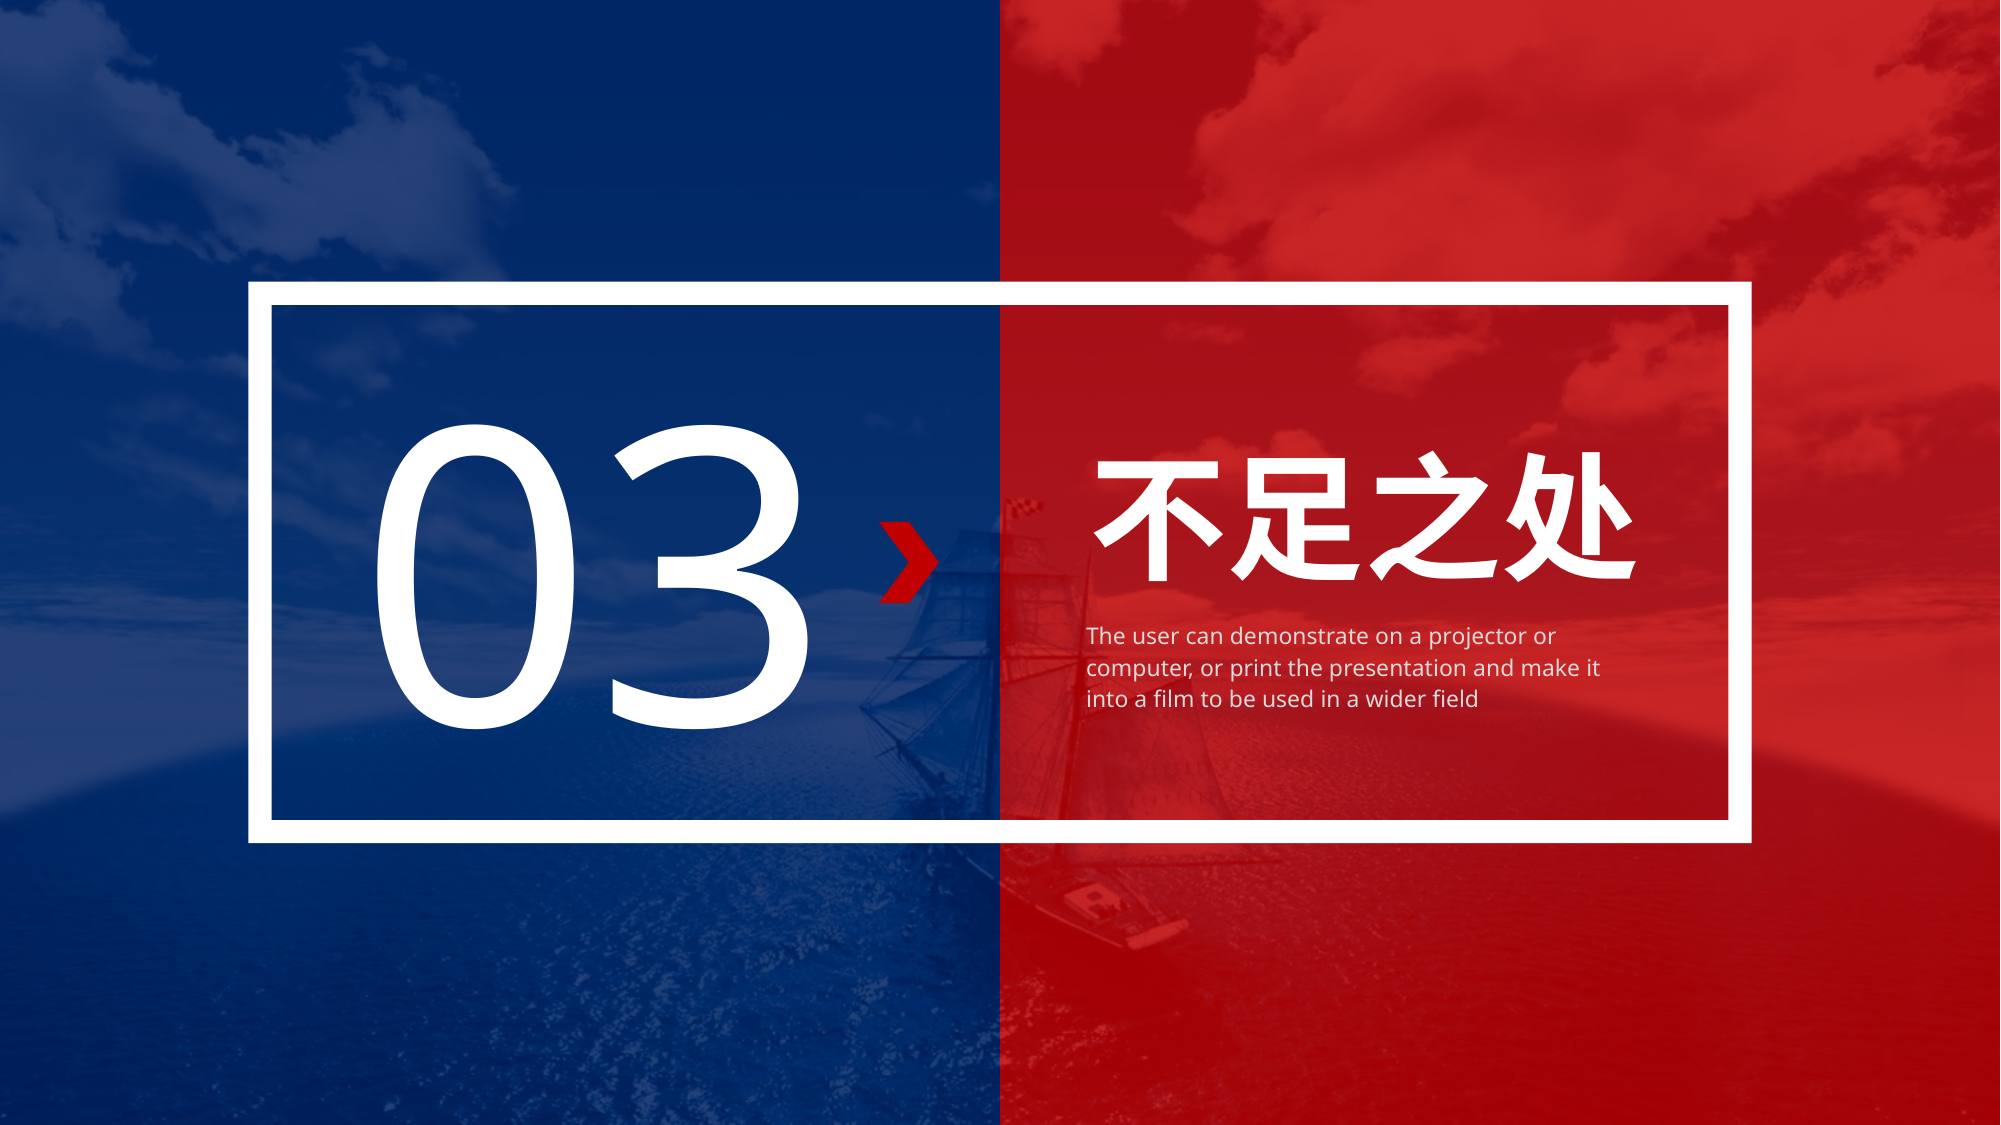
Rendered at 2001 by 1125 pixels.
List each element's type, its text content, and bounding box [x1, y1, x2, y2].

text_box [876, 520, 941, 605]
text_box [247, 281, 1753, 844]
text_box 不足之处 [1074, 424, 1655, 605]
text_box [999, 0, 2000, 1125]
text_box The user can demonstrate on a projector or computer, or print the presentation and make it into a film to be used in a wider field [1071, 610, 1657, 720]
text_box [0, 0, 999, 1125]
text_box 03 [343, 303, 847, 816]
